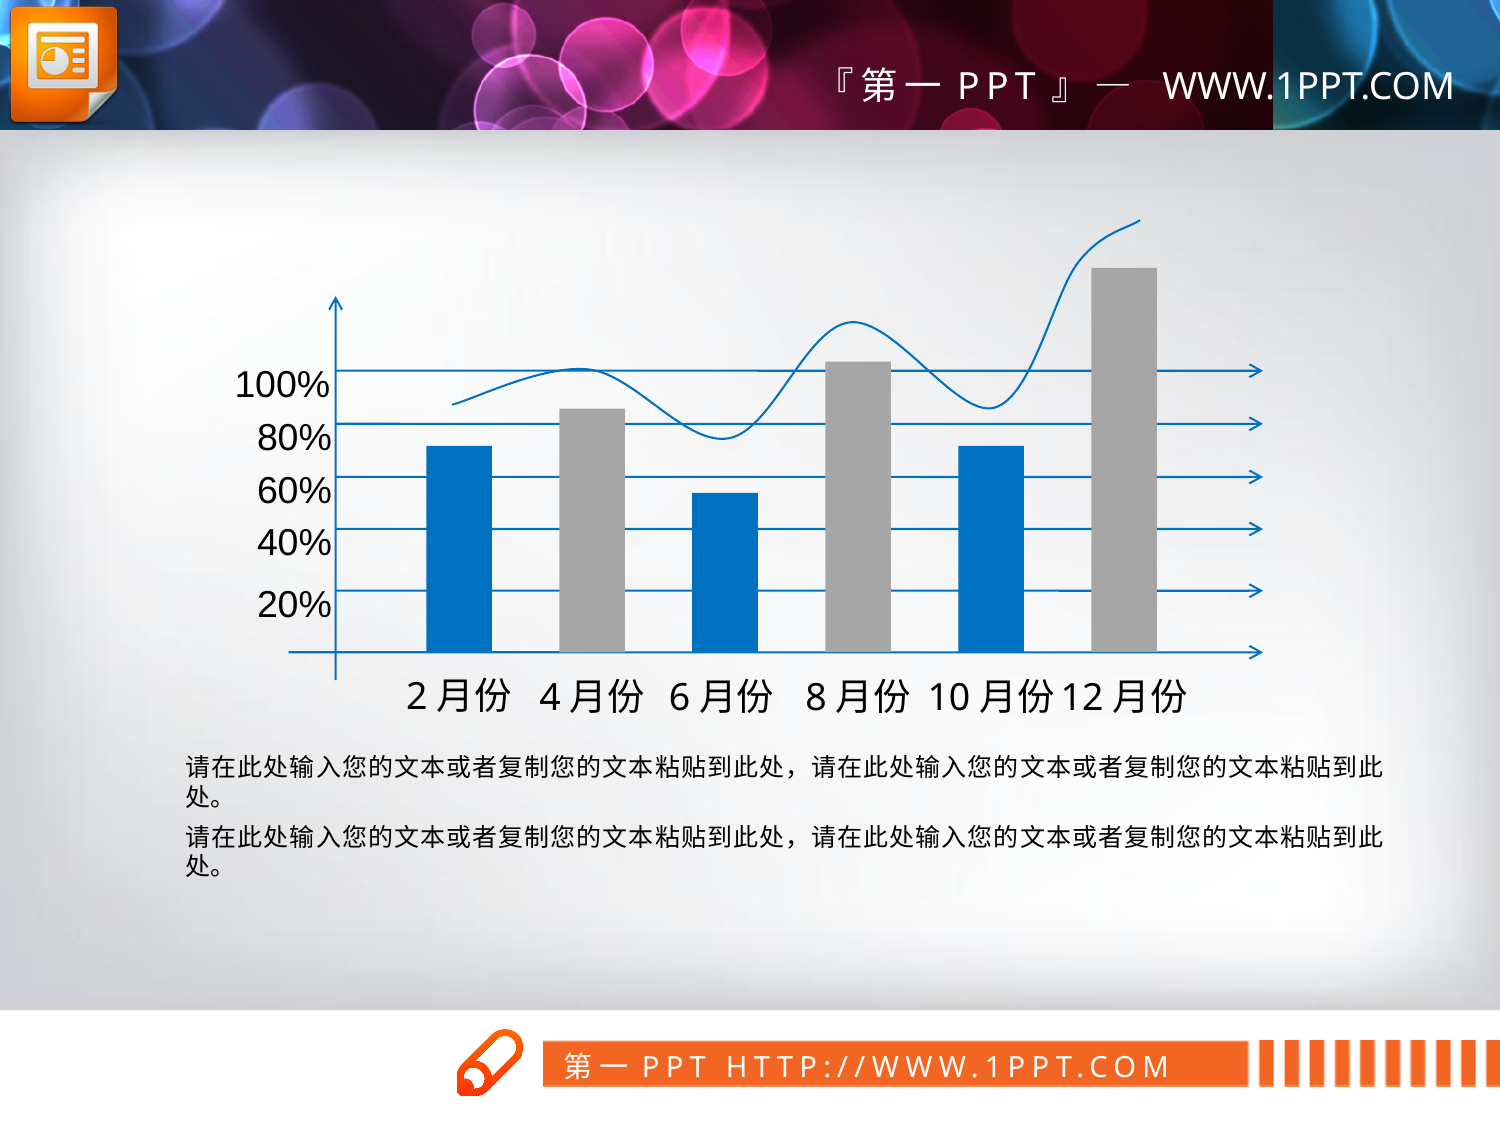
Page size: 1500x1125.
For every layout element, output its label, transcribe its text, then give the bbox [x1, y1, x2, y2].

text_box [825, 361, 891, 369]
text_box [288, 370, 1264, 653]
text_box 请在此处输入您的文本或者复制您的文本粘贴到此处，请在此处输入您的文本或者复制您的文本粘贴到此处。 请在此处输入您的文本或者复制您的文本粘贴到此处，请在此处输入您的文本或者复制您的文本粘贴到此处。 [174, 746, 1397, 858]
text_box [585, 220, 1141, 369]
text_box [408, 664, 1183, 714]
picture [0, 0, 1500, 1012]
text_box [1091, 267, 1157, 369]
text_box [328, 296, 343, 352]
picture [543, 1040, 1500, 1087]
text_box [236, 352, 334, 621]
